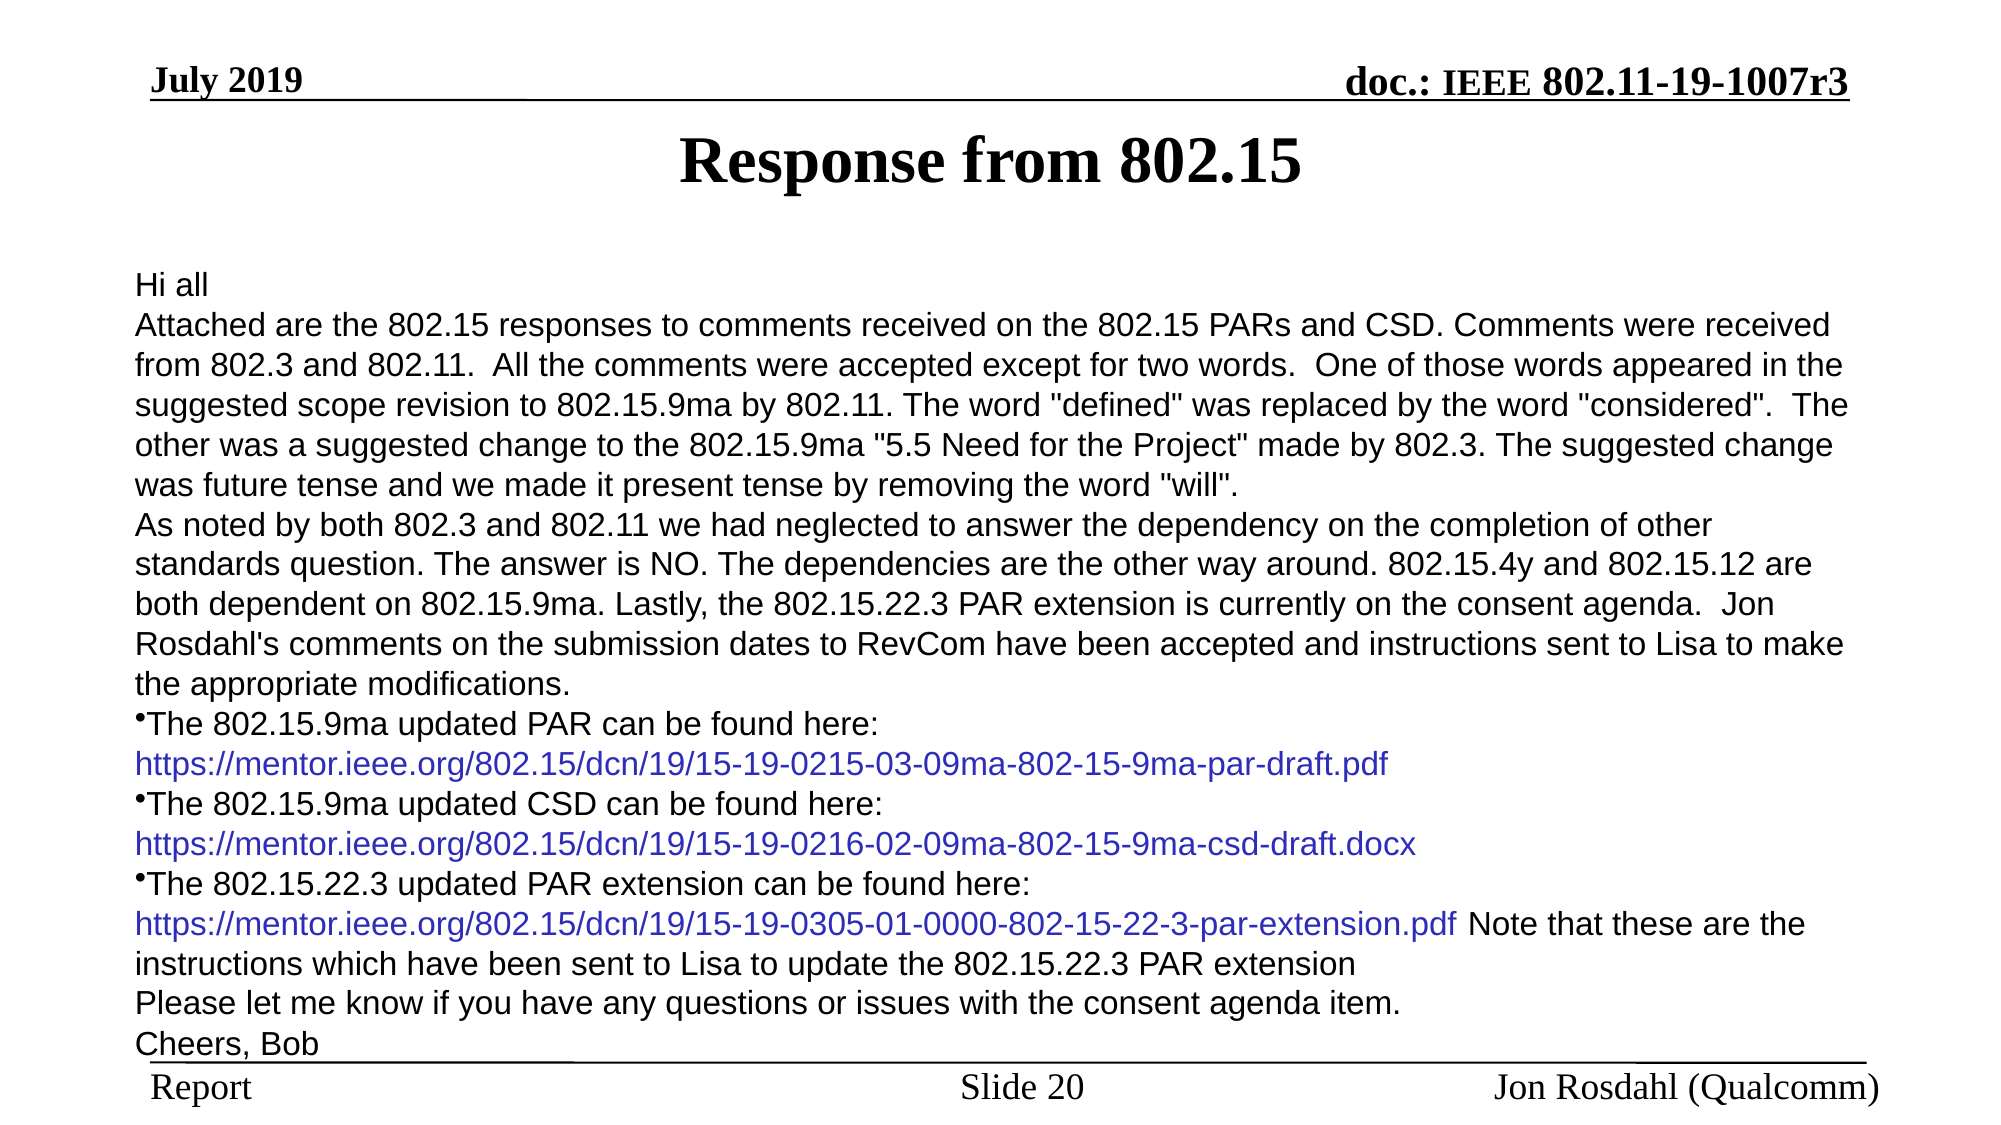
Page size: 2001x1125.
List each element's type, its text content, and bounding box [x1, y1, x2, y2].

footer Jon Rosdahl (Qualcomm) [1436, 1070, 1881, 1108]
list Hi all Attached are the 802.15 responses to comments received on the 802.15 PARs and CSD. Comments were received from 802.3 and 802.11. All the comments were accepted except for two words. One of those words appeared in the suggested scope revision to 802.15.9ma by 802.11. The word "defined" was replaced by the word "considered". The other was a suggested change to the 802.15.9ma "5.5 Need for the Project" made by 802.3. The suggested change was future tense and we made it present tense by removing the word "will". As noted by both 802.3 and 802.11 we had neglected to answer the dependency on the completion of other standards question. The answer is NO. The dependencies are the other way around. 802.15.4y and 802.15.12 are both dependent on 802.15.9ma. Lastly, the 802.15.22.3 PAR extension is currently on the consent agenda. Jon Rosdahl's comments on the submission dates to RevCom have been accepted and instructions sent to Lisa to make the appropriate modifications. The 802.15.9ma updated PAR can be found here: https://mentor.ieee.org/802.15/dcn/19/15-19-0215-03-09ma-802-15-9ma-par-draft.pdf The 802.15.9ma updated CSD can be found here: https://mentor.ieee.org/802.15/dcn/19/15-19-0216-02-09ma-802-15-9ma-csd-draft.docx The 802.15.22.3 updated PAR extension can be found here: https://mentor.ieee.org/802.15/dcn/19/15-19-0305-01-0000-802-15-22-3-par-extension.pdf Note that these are the instructions which have been sent to Lisa to update the 802.15.22.3 PAR extension Please let me know if you have any questions or issues with the consent agenda item. Cheers, Bob [119, 255, 1881, 1070]
slide_number Slide 20 [950, 1070, 1095, 1125]
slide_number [149, 49, 431, 100]
title Response from 802.15 [149, 112, 1850, 200]
